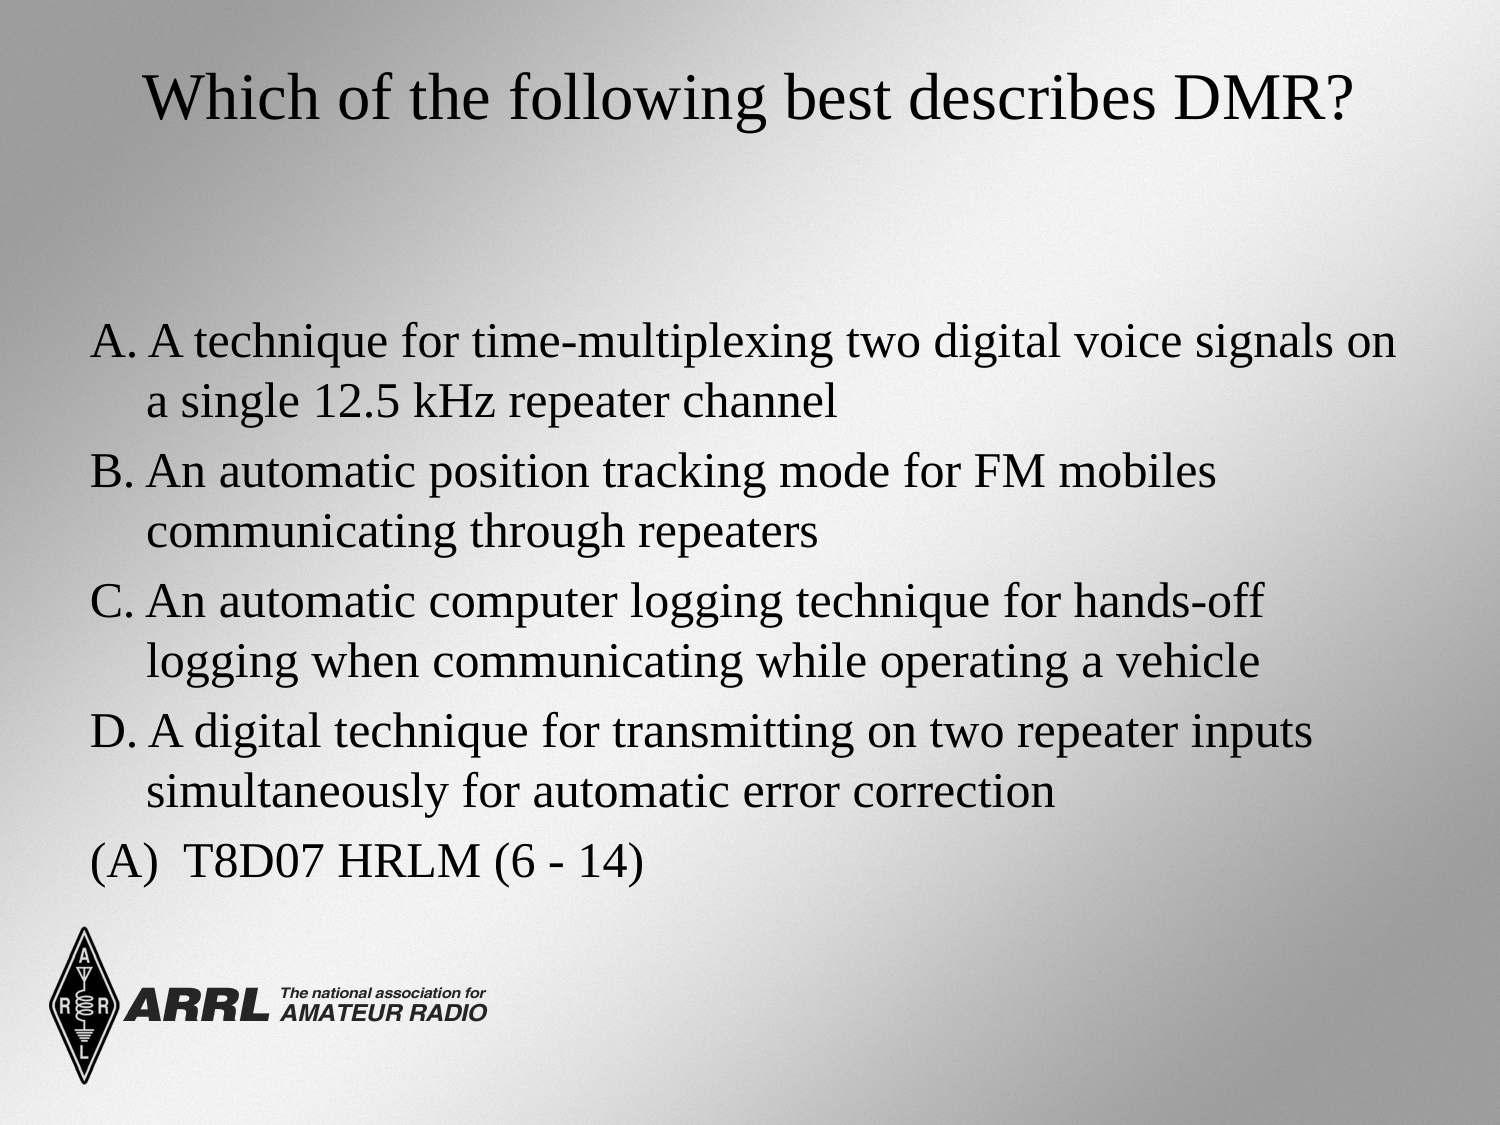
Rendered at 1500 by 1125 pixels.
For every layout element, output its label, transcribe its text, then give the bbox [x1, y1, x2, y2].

picture [0, 0, 1500, 1125]
list A. A technique for time-multiplexing two digital voice signals on a single 12.5 kHz repeater channel B. An automatic position tracking mode for FM mobiles communicating through repeaters C. An automatic computer logging technique for hands-off logging when communicating while operating a vehicle D. A digital technique for transmitting on two repeater inputs simultaneously for automatic error correction (A) T8D07 HRLM (6 - 14) [75, 299, 1425, 1005]
title Which of the following best describes DMR? [75, 45, 1425, 233]
